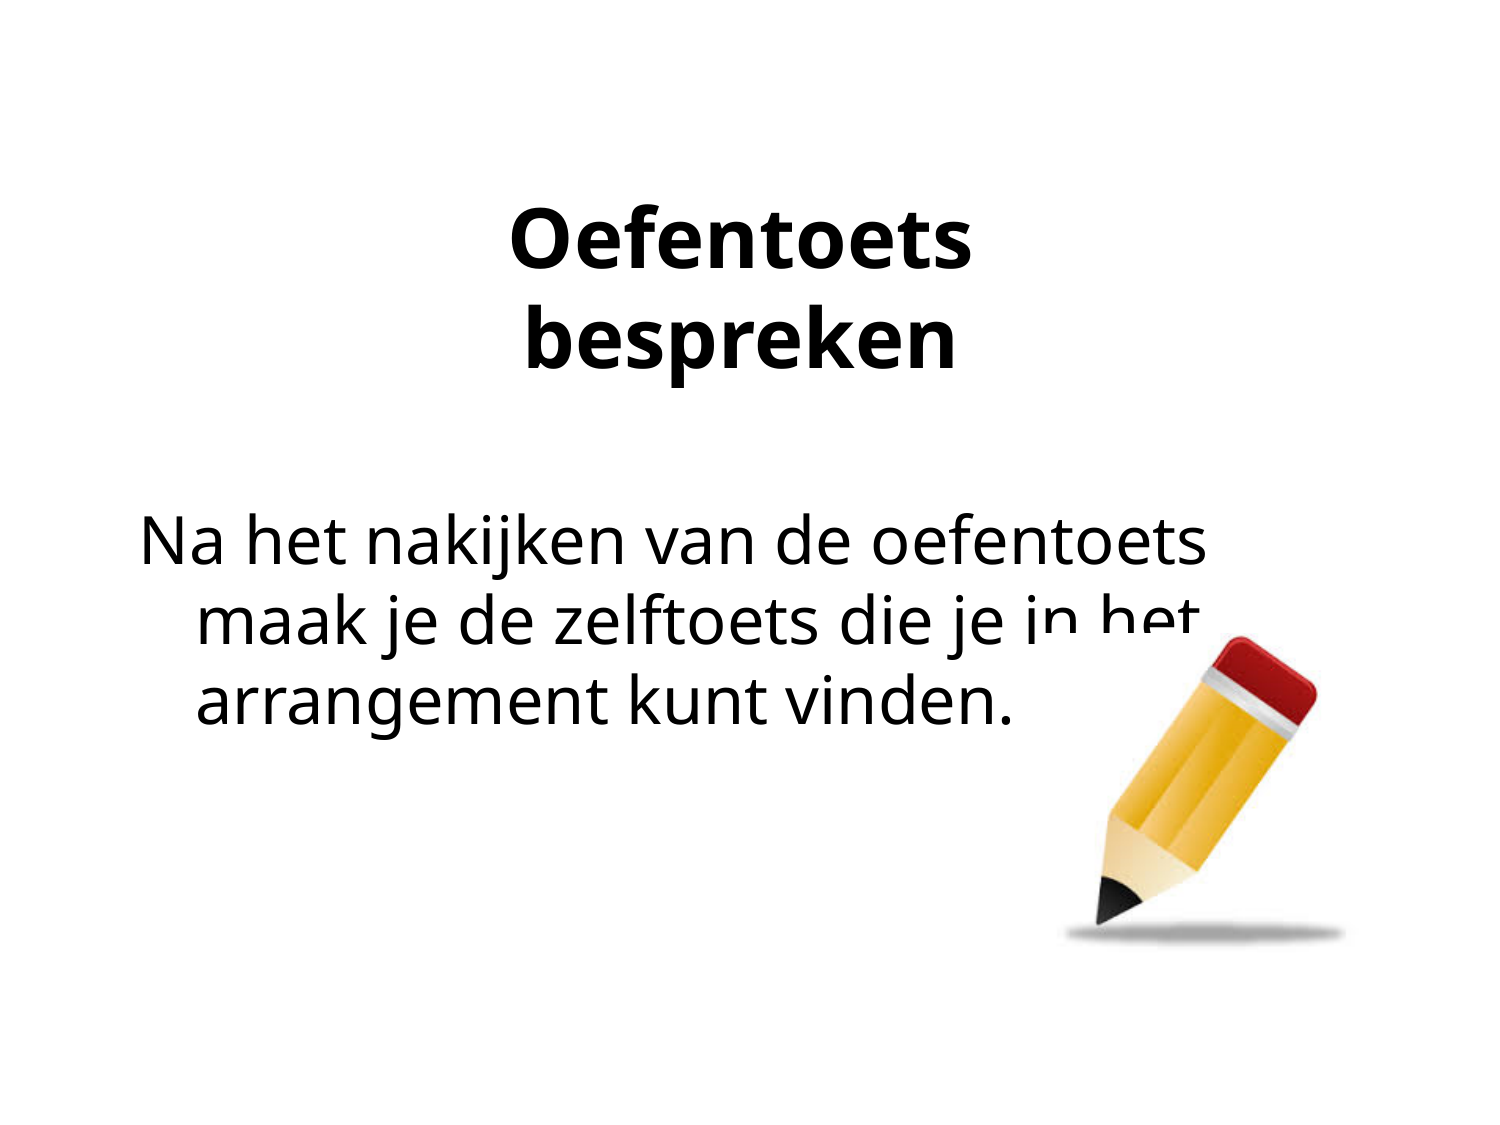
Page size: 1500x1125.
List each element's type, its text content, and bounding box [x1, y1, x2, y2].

list Na het nakijken van de oefentoets maak je de zelftoets die je in het arrangement kunt vinden. [123, 397, 1365, 894]
picture [1045, 633, 1365, 953]
title Oefentoets bespreken [265, 184, 1217, 386]
